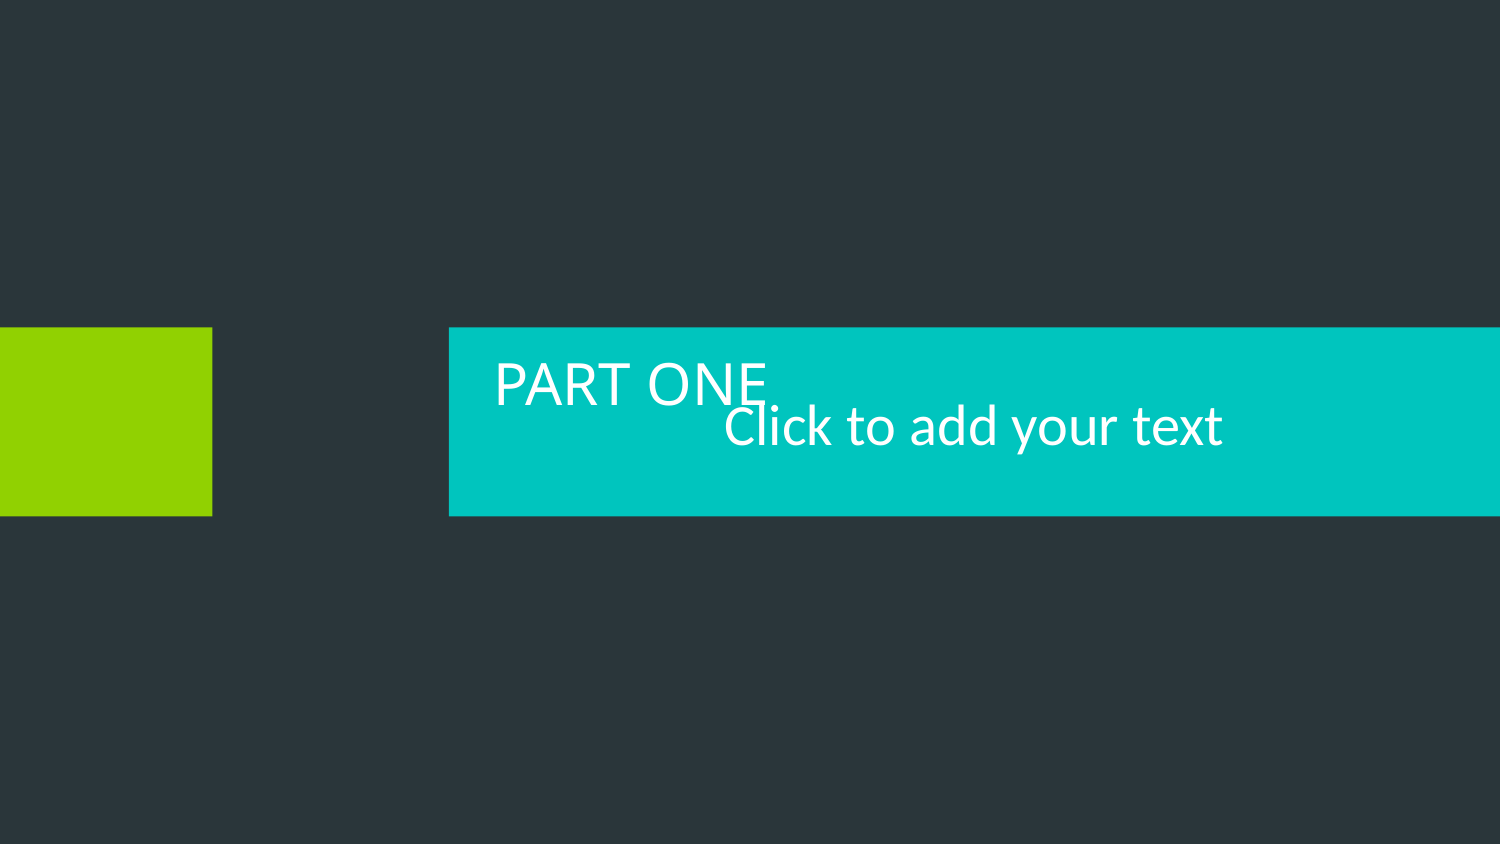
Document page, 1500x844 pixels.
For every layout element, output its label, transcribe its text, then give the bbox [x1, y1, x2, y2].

text_box Click to add your text [447, 325, 1500, 518]
text_box [0, 325, 215, 518]
text_box PART ONE [478, 339, 786, 424]
